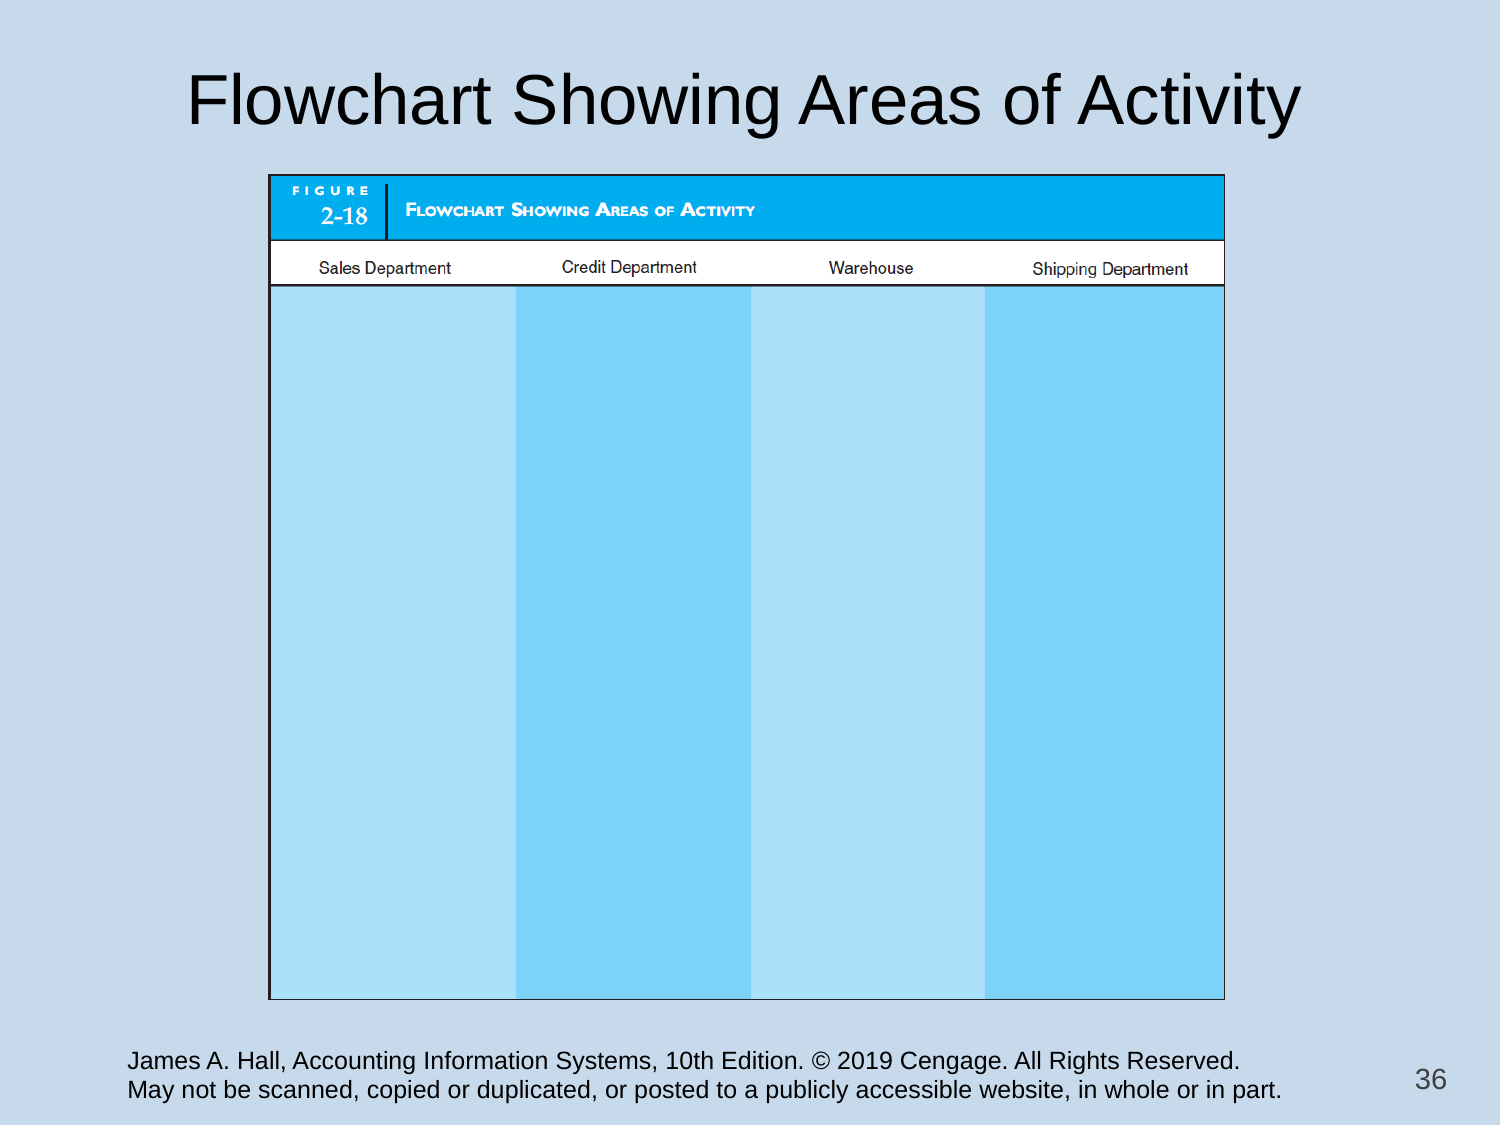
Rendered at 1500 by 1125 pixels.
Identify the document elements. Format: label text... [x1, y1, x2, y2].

title Flowchart Showing Areas of Activity [69, 62, 1420, 188]
slide_number 36 [1400, 1052, 1488, 1113]
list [268, 174, 1225, 1000]
